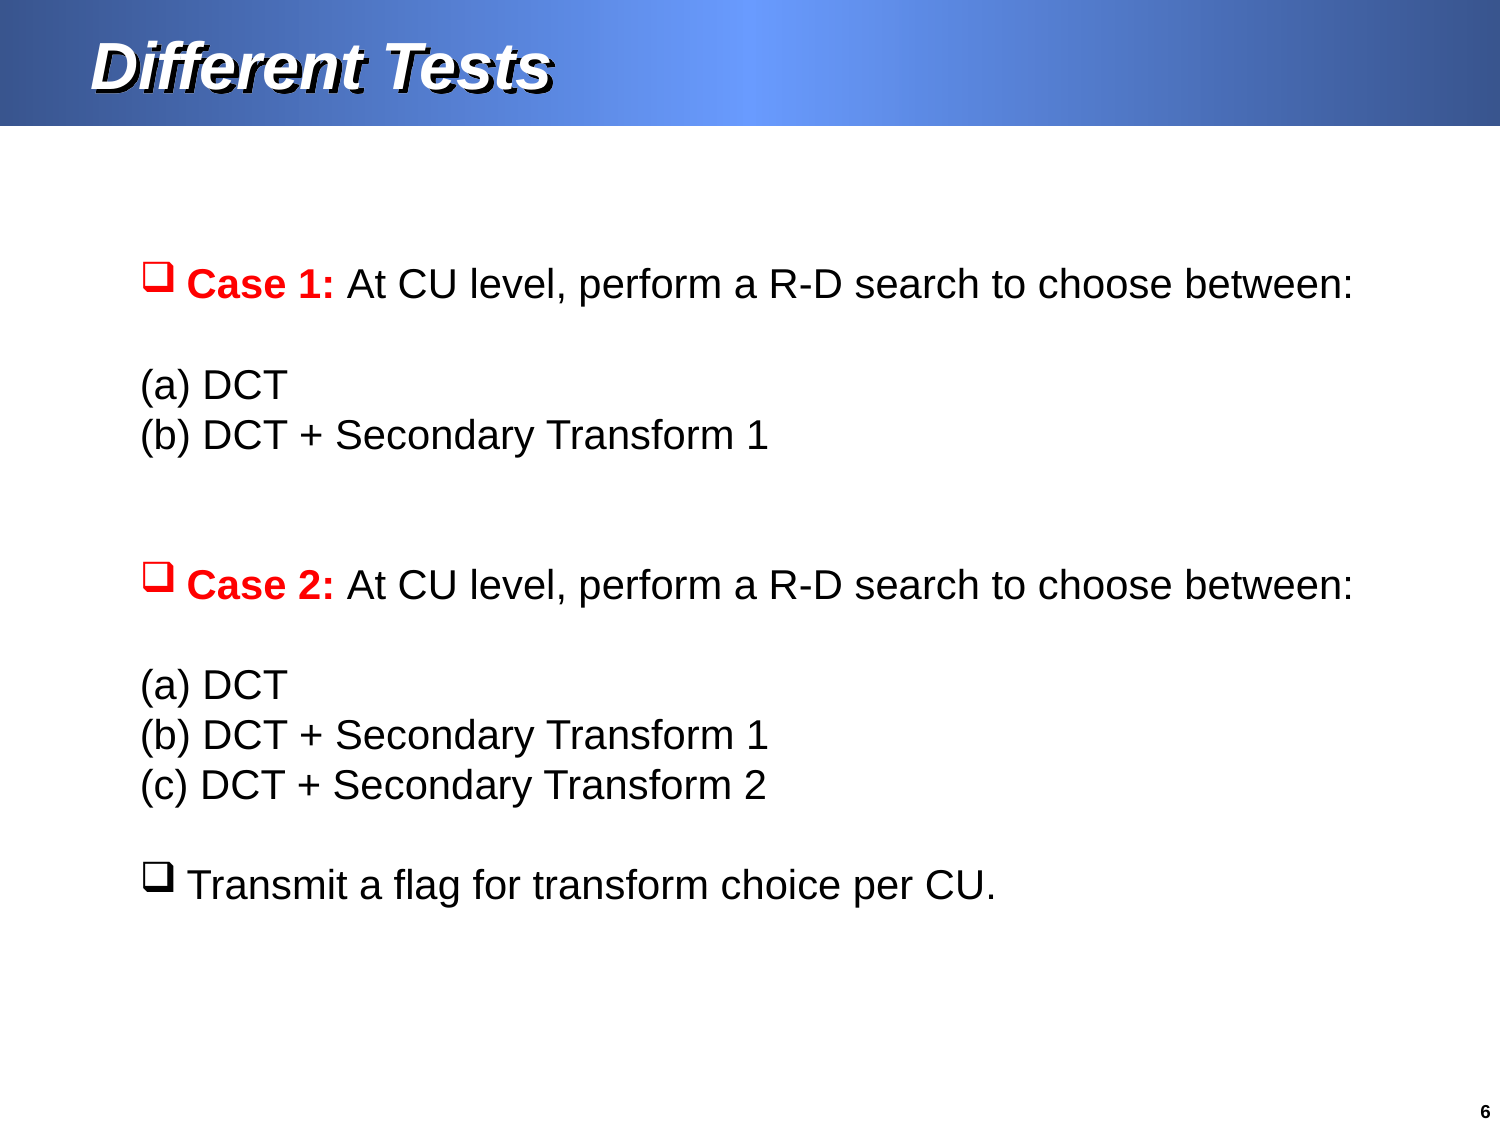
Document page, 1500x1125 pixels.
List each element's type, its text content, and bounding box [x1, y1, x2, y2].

text_box Case 1: At CU level, perform a R-D search to choose between: (a) DCT (b) DCT + Secondary Transform 1 Case 2: At CU level, perform a R-D search to choose between: (a) DCT (b) DCT + Secondary Transform 1 (c) DCT + Secondary Transform 2 Transmit a flag for transform choice per CU. [125, 199, 1375, 915]
title Different Tests [74, 12, 1426, 126]
slide_number 6 [1368, 1091, 1500, 1125]
